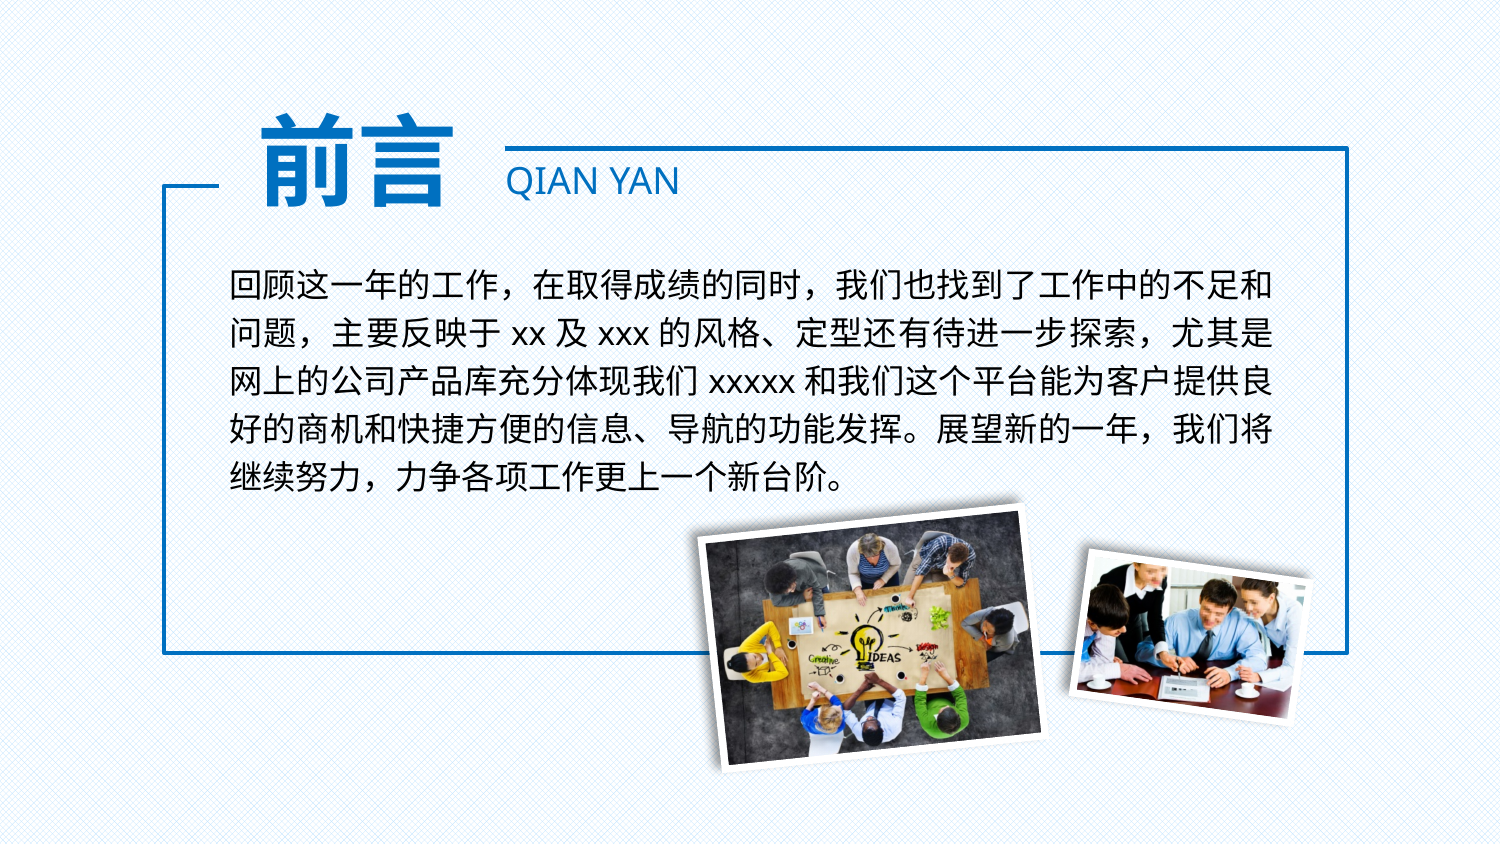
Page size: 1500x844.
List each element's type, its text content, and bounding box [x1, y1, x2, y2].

text_box 回顾这一年的工作，在取得成绩的同时，我们也找到了工作中的不足和问题，主要反映于xx及xxx的风格、定型还有待进一步探索，尤其是网上的公司产品库充分体现我们xxxxx和我们这个平台能为客户提供良好的商机和快捷方便的信息、导航的功能发挥。展望新的一年，我们将继续努力，力争各项工作更上一个新台阶。 [214, 249, 1290, 504]
picture [1078, 557, 1305, 718]
text_box QIAN YAN [490, 149, 696, 210]
picture [706, 511, 1041, 765]
text_box [162, 146, 1349, 655]
text_box 前言 [242, 91, 472, 182]
